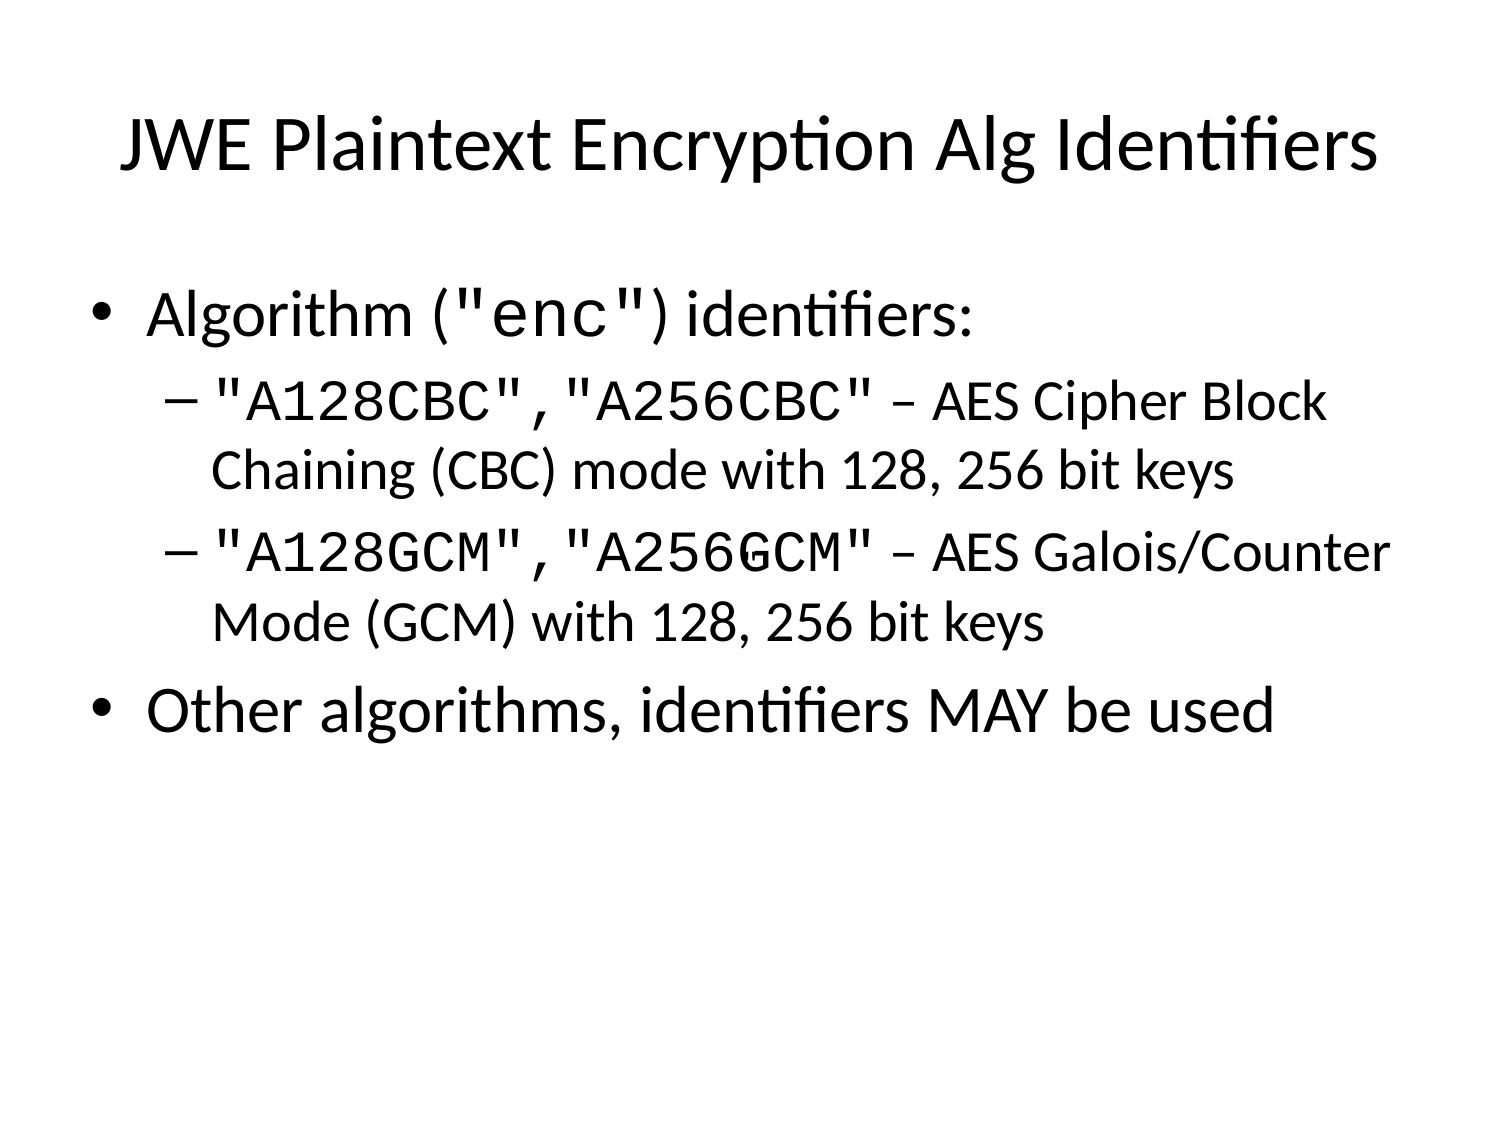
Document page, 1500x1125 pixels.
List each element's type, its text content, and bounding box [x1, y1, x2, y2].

list Algorithm ("enc") identifiers: "A128CBC","A256CBC" – AES Cipher Block Chaining (CBC) mode with 128, 256 bit keys "A128GCM","A256GCM" – AES Galois/Counter Mode (GCM) with 128, 256 bit keys Other algorithms, identifiers MAY be used [75, 262, 1425, 1005]
title JWE Plaintext Encryption Alg Identifiers [75, 45, 1425, 233]
text_box " [727, 532, 773, 592]
